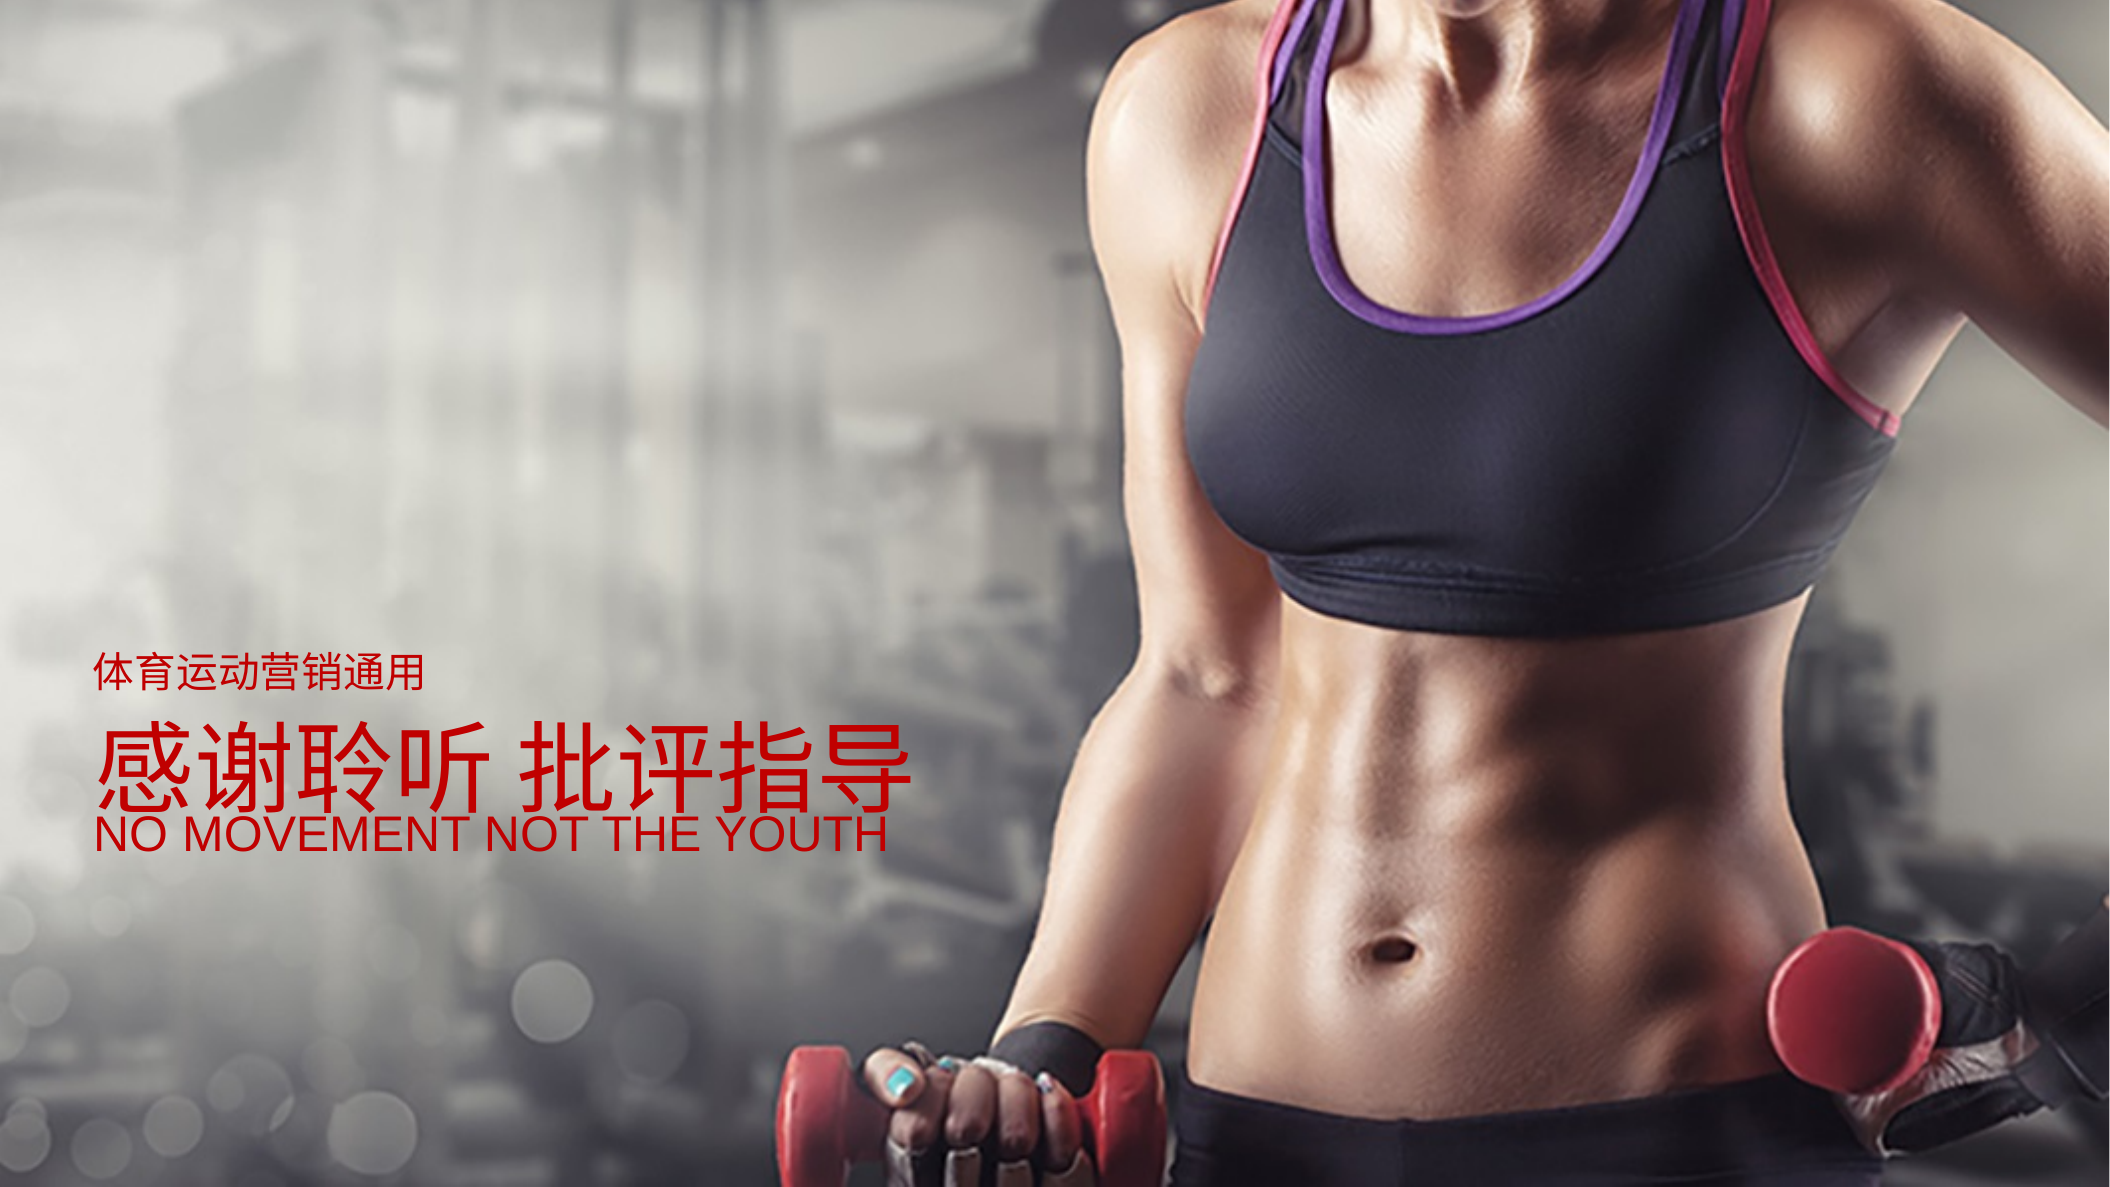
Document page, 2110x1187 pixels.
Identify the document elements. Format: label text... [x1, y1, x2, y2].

text_box [0, 0, 2110, 1187]
text_box NO MOVEMENT NOT THE YOUTH [81, 795, 925, 867]
text_box 体育运动营销通用 [81, 640, 735, 702]
text_box 感谢聆听 批评指导 [83, 700, 929, 832]
